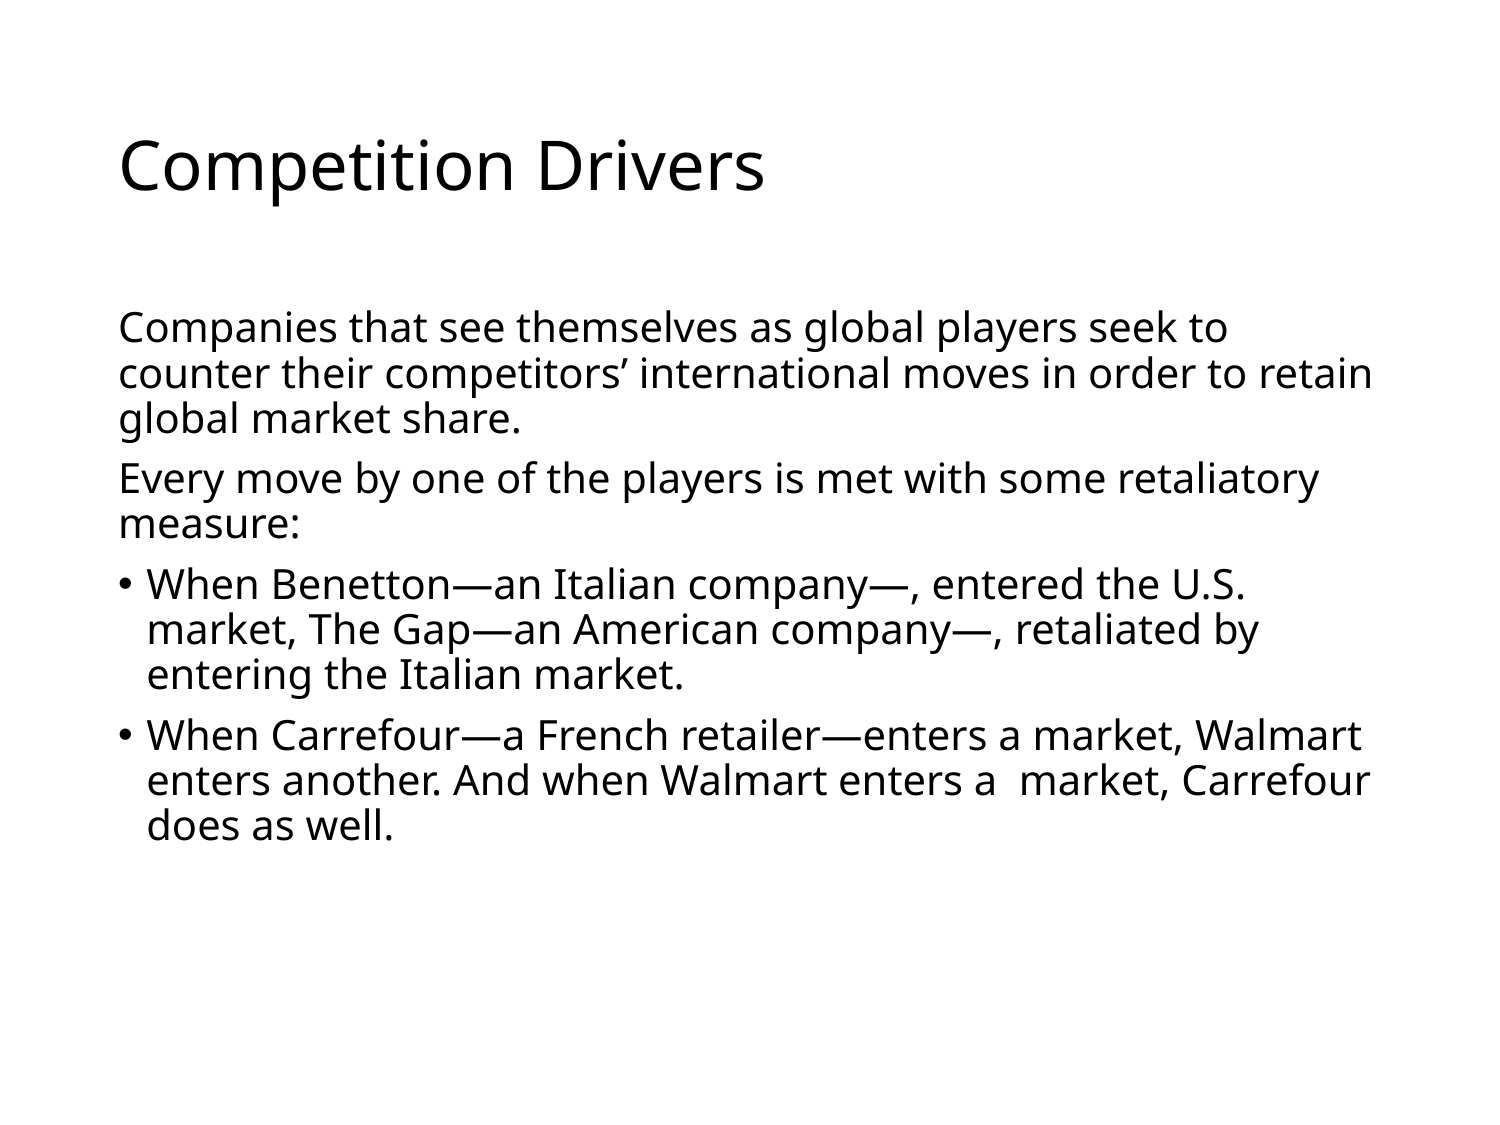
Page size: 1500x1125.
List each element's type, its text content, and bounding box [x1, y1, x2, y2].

list Companies that see themselves as global players seek to counter their competitors’ international moves in order to retain global market share. Every move by one of the players is met with some retaliatory measure: When Benetton—an Italian company—, entered the U.S. market, The Gap—an American company—, retaliated by entering the Italian market. When Carrefour—a French retailer—enters a market, Walmart enters another. And when Walmart enters a market, Carrefour does as well. [103, 299, 1397, 1014]
title Competition Drivers [103, 59, 1397, 278]
